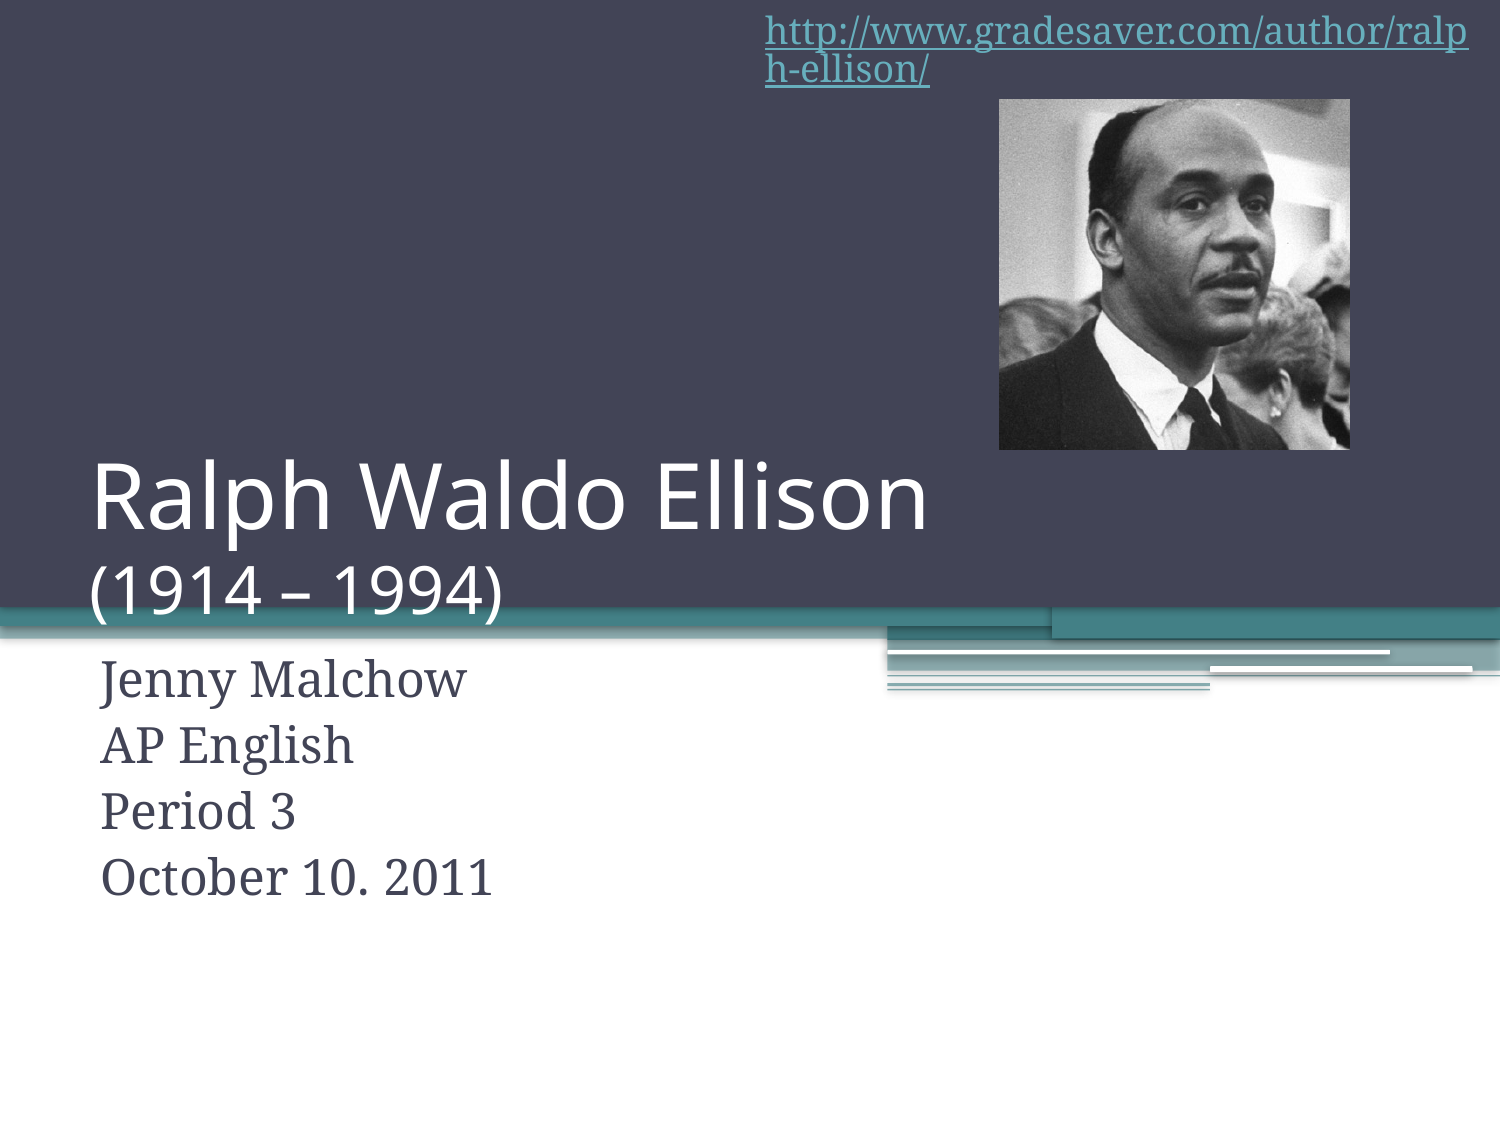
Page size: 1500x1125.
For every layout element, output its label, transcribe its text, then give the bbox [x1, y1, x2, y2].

subtitle Jenny Malchow AP English Period 3 October 10. 2011 [75, 639, 888, 928]
title Ralph Waldo Ellison (1914 – 1994) [75, 394, 1463, 636]
text_box http://www.gradesaver.com/author/ralph-ellison/ [749, 0, 1500, 66]
picture [999, 99, 1351, 451]
